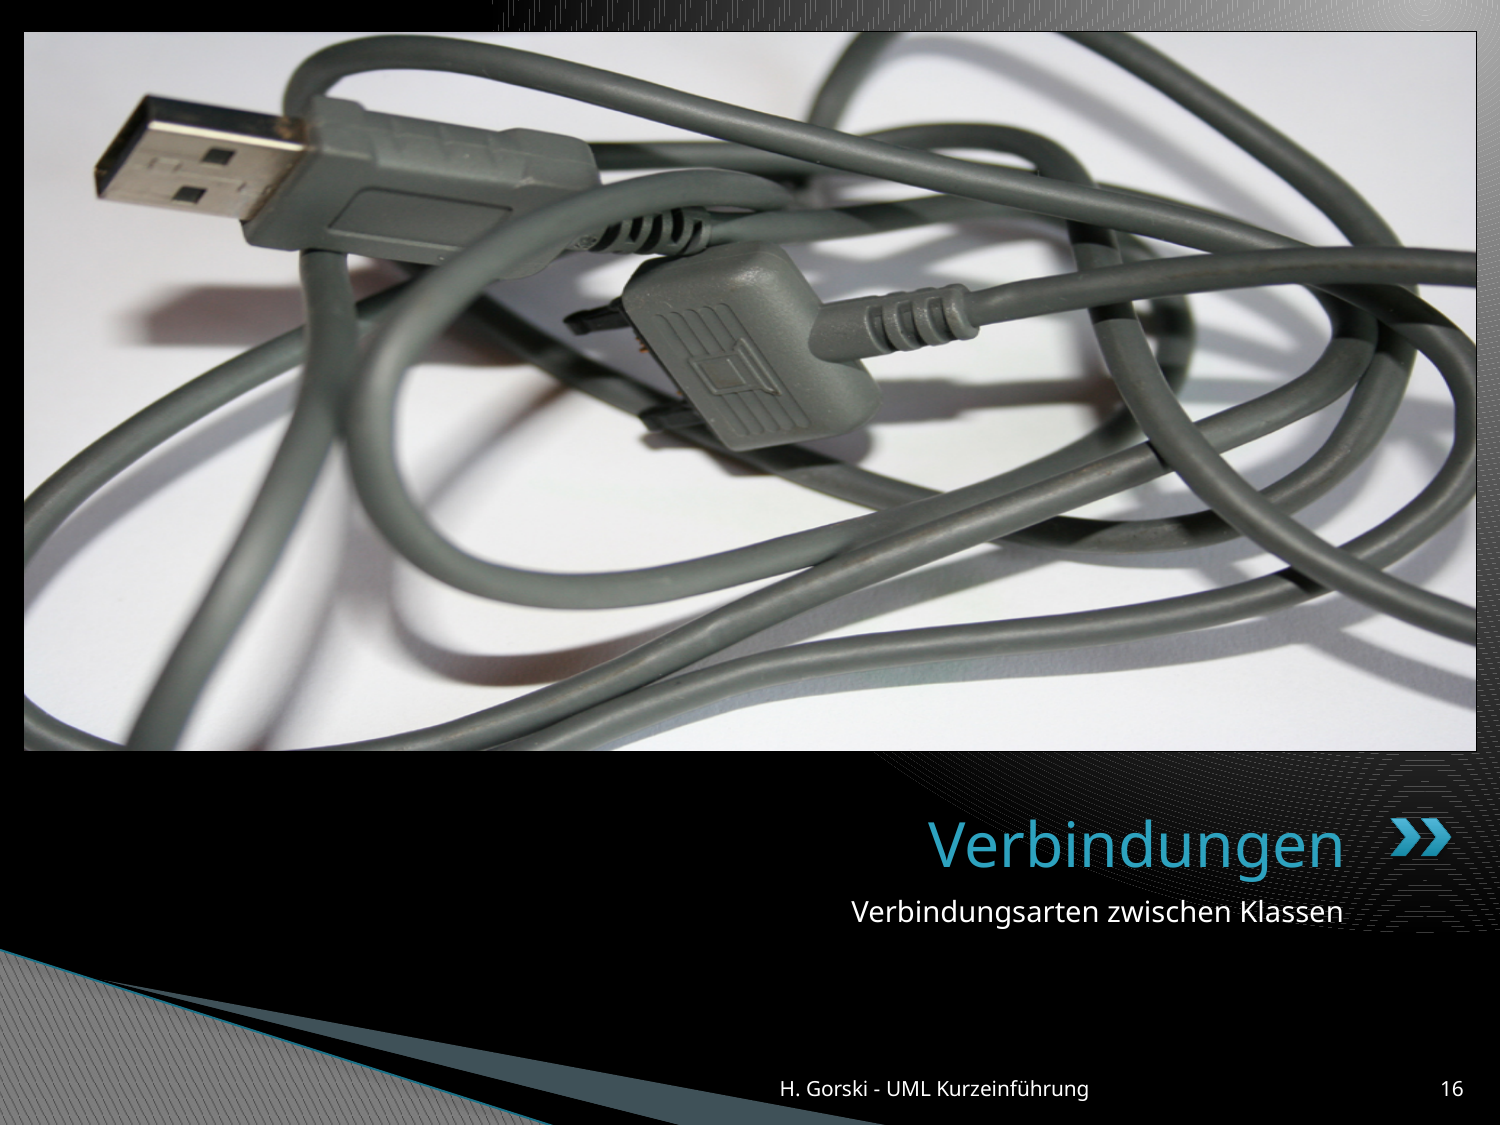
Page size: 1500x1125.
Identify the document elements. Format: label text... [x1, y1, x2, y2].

slide_number 16 [1418, 1051, 1479, 1112]
footer H. Gorski - UML Kurzeinführung [718, 1051, 1105, 1112]
picture [23, 30, 1477, 752]
title Verbindungen [37, 798, 1363, 891]
list Verbindungsarten zwischen Klassen [187, 892, 1363, 1000]
picture [0, 952, 543, 1125]
